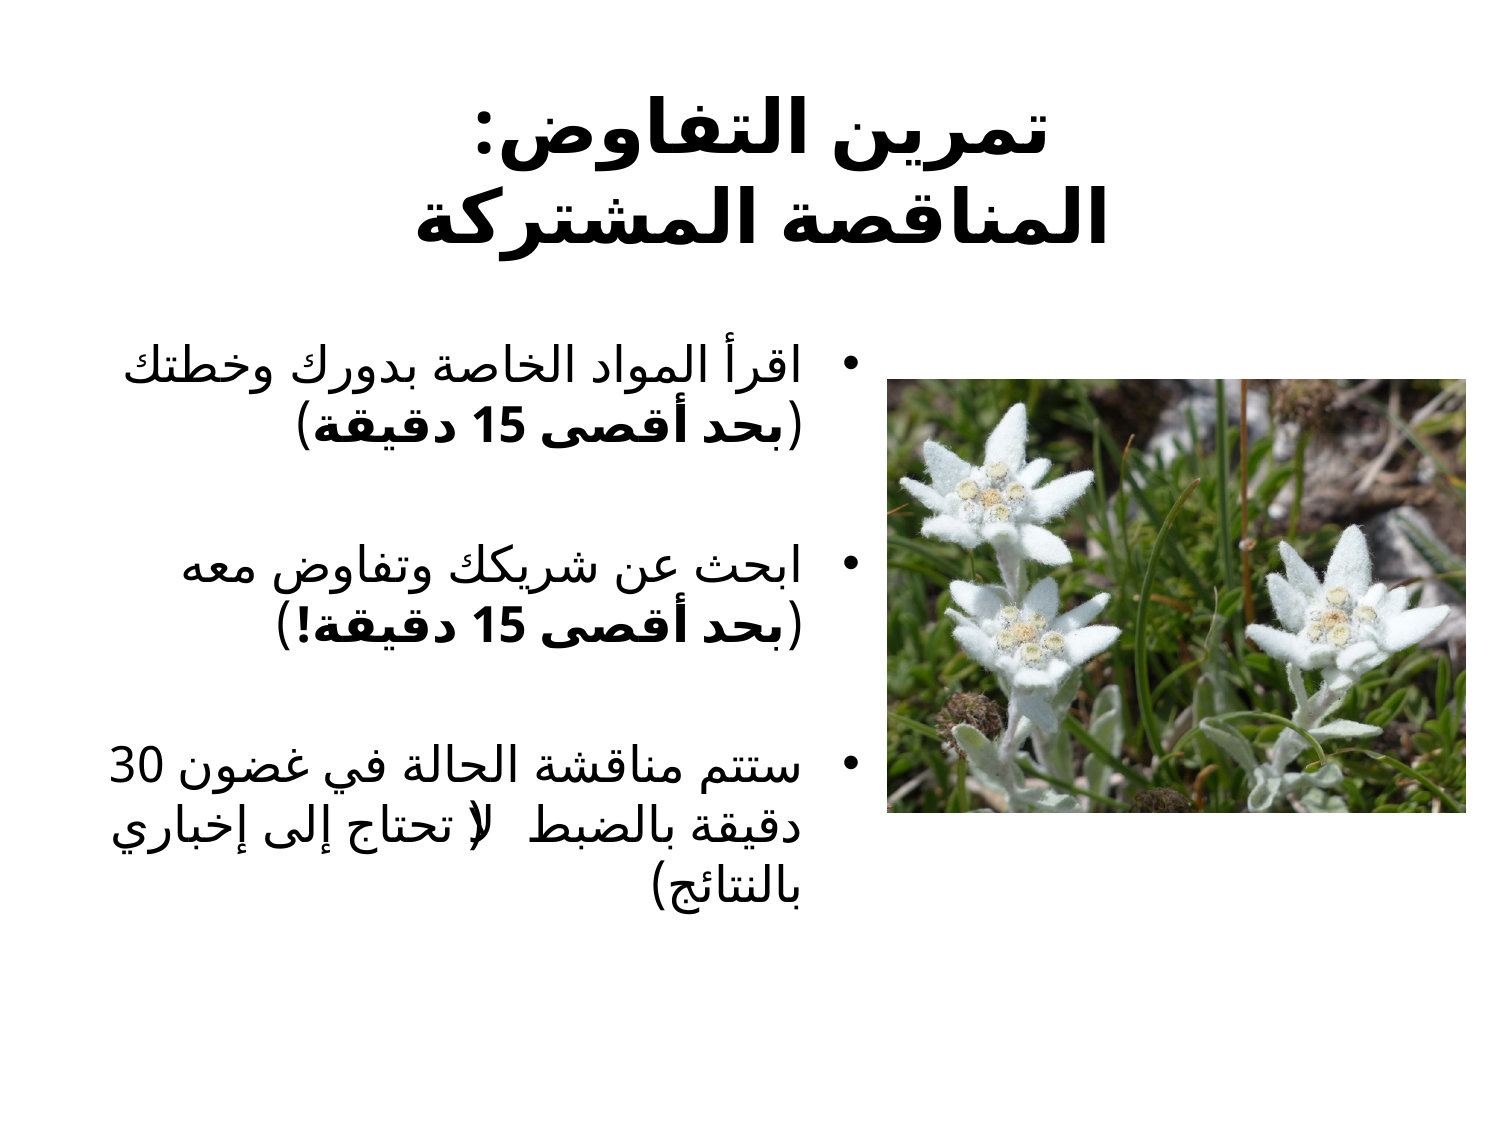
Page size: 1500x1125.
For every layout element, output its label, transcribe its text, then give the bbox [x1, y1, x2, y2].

picture [887, 378, 1466, 813]
text_box تمرين التفاوض: المناقصة المشتركة [87, 75, 1438, 263]
list اقرأ المواد الخاصة بدورك وخطتك (بحد أقصى 15 دقيقة) ابحث عن شريكك وتفاوض معه (بحد أقصى 15 دقيقة!) ستتم مناقشة الحالة في غضون 30 دقيقة بالضبط (لا تحتاج إلى إخباري بالنتائج) [75, 324, 875, 1068]
